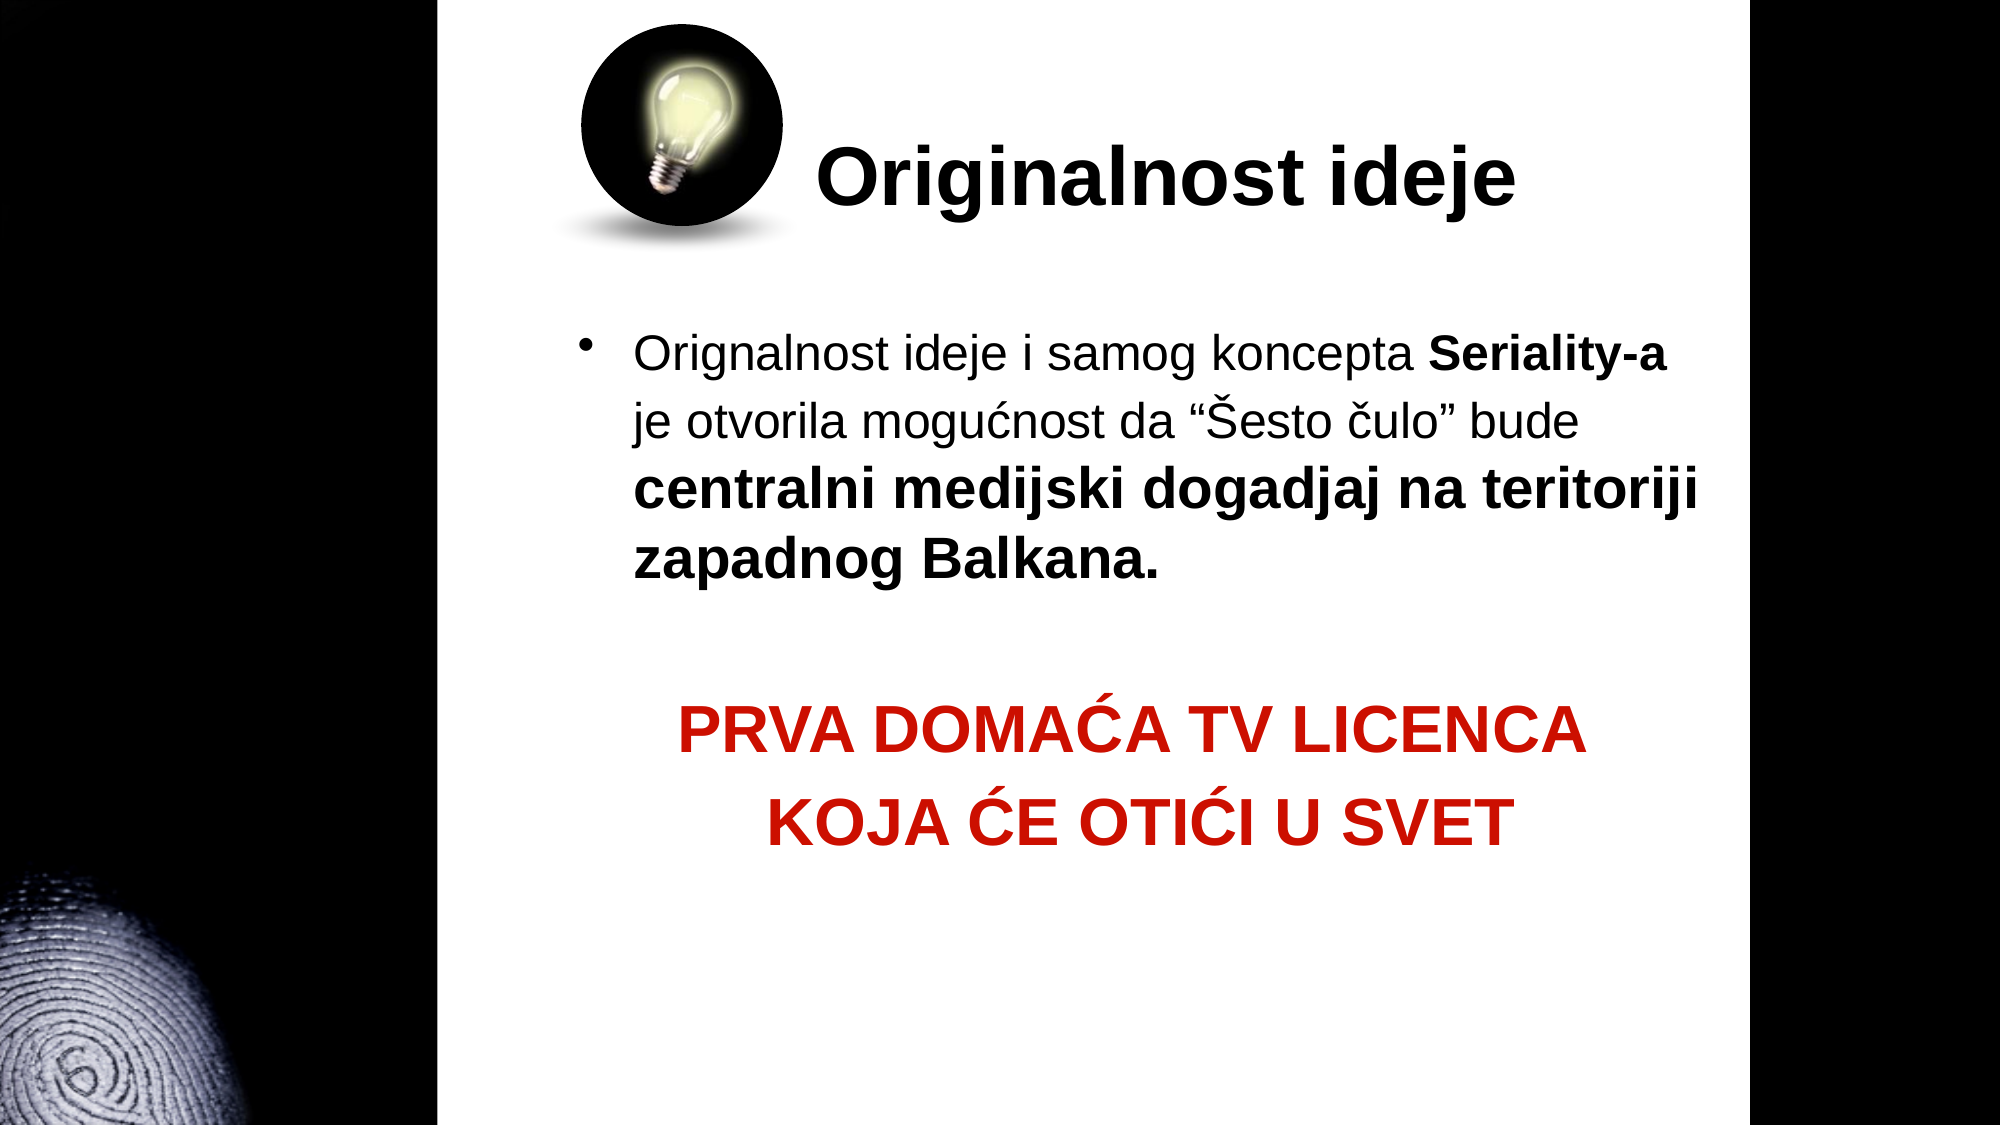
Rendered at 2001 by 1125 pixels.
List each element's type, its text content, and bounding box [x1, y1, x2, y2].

picture [0, 0, 437, 1125]
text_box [549, 24, 801, 254]
list Orignalnost ideje i samog koncepta Seriality-a je otvorila mogućnost da “Šesto čulo” bude centralni medijski dogadjaj na teritoriji zapadnog Balkana. PRVA DOMAĆA TV LICENCA KOJA ĆE OTIĆI U SVET [562, 312, 1720, 1000]
picture [1750, 0, 2001, 1125]
text_box [437, 0, 1750, 1125]
title Originalnost ideje [804, 112, 1721, 232]
